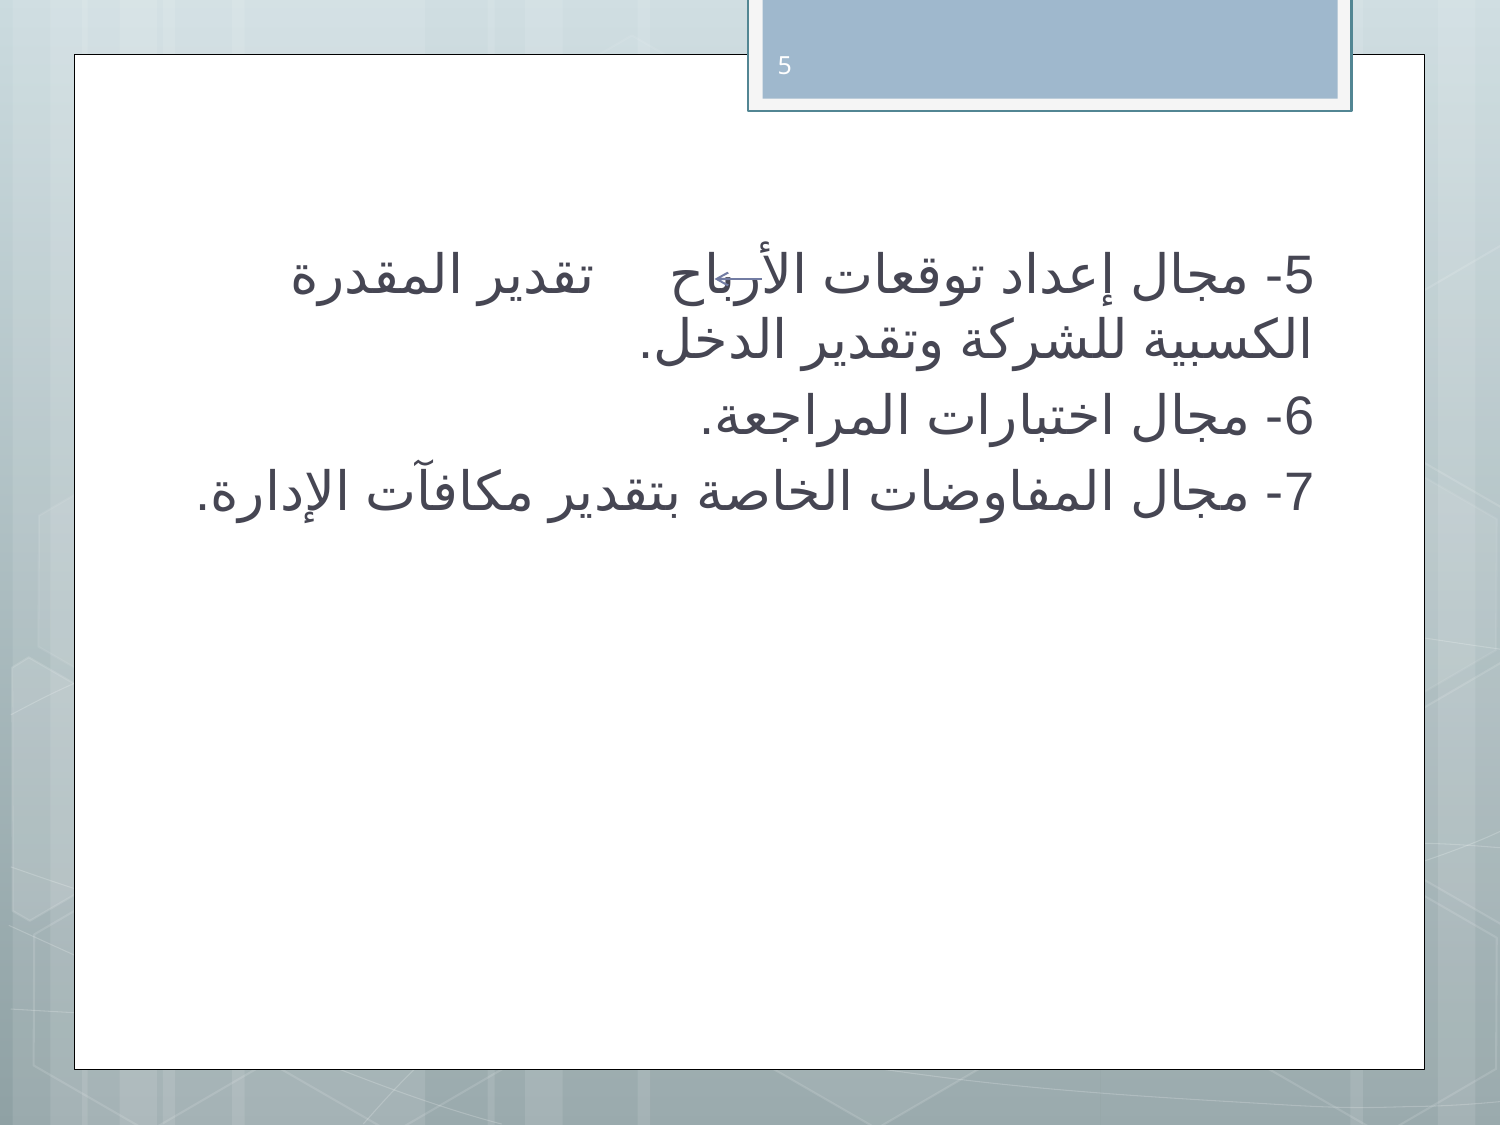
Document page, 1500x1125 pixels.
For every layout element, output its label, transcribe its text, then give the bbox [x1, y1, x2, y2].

list 5- مجال إعداد توقعات الأرباح تقدير المقدرة الكسبية للشركة وتقدير الدخل. 6- مجال اختبارات المراجعة. 7- مجال المفاوضات الخاصة بتقدير مكافآت الإدارة. [135, 231, 1341, 808]
slide_number 5 [762, 36, 982, 97]
